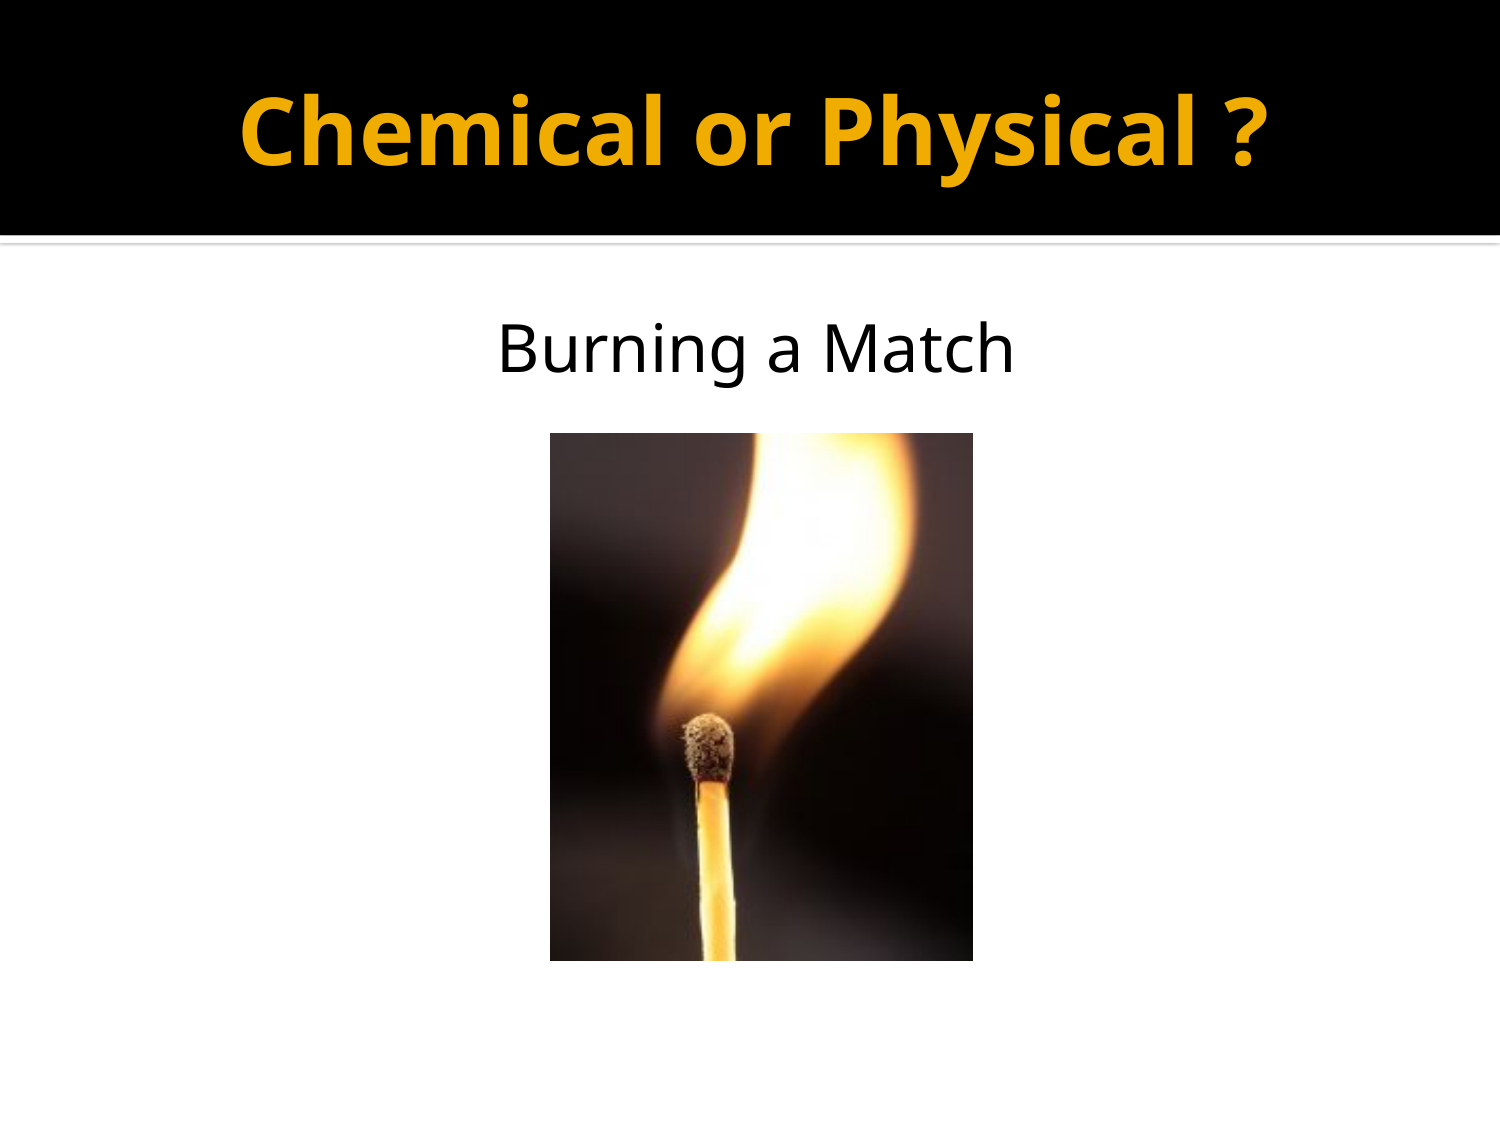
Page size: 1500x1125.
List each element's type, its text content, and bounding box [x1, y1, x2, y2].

title Chemical or Physical ? [75, 25, 1425, 231]
picture [550, 433, 973, 961]
list Burning a Match [75, 291, 1425, 1050]
